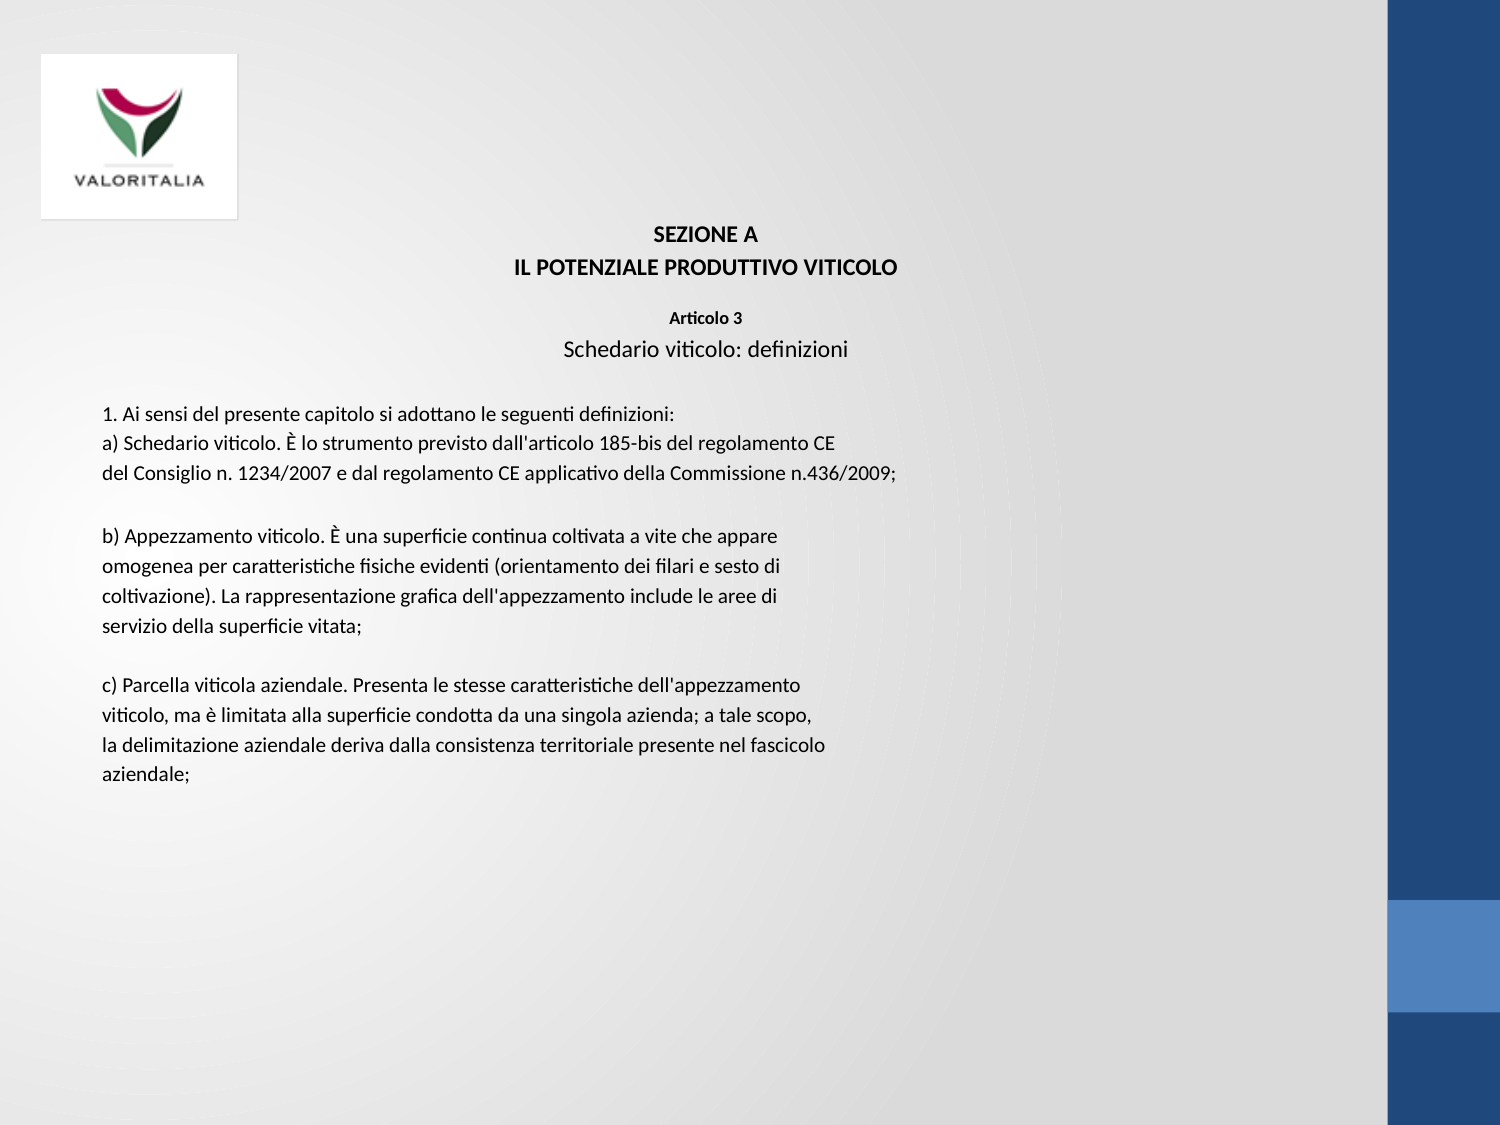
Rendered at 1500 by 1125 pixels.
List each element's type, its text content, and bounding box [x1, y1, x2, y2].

list SEZIONE A IL POTENZIALE PRODUTTIVO VITICOLO Articolo 3 Schedario viticolo: definizioni 1. Ai sensi del presente capitolo si adottano le seguenti definizioni: a) Schedario viticolo. È lo strumento previsto dall'articolo 185-bis del regolamento CE del Consiglio n. 1234/2007 e dal regolamento CE applicativo della Commissione n.436/2009; b) Appezzamento viticolo. È una superficie continua coltivata a vite che appare omogenea per caratteristiche fisiche evidenti (orientamento dei filari e sesto di coltivazione). La rappresentazione grafica dell'appezzamento include le aree di servizio della superficie vitata; c) Parcella viticola aziendale. Presenta le stesse caratteristiche dell'appezzamento viticolo, ma è limitata alla superficie condotta da una singola azienda; a tale scopo, la delimitazione aziendale deriva dalla consistenza territoriale presente nel fascicolo aziendale; [75, 196, 1325, 1050]
title [75, 45, 1325, 196]
picture [40, 54, 241, 223]
